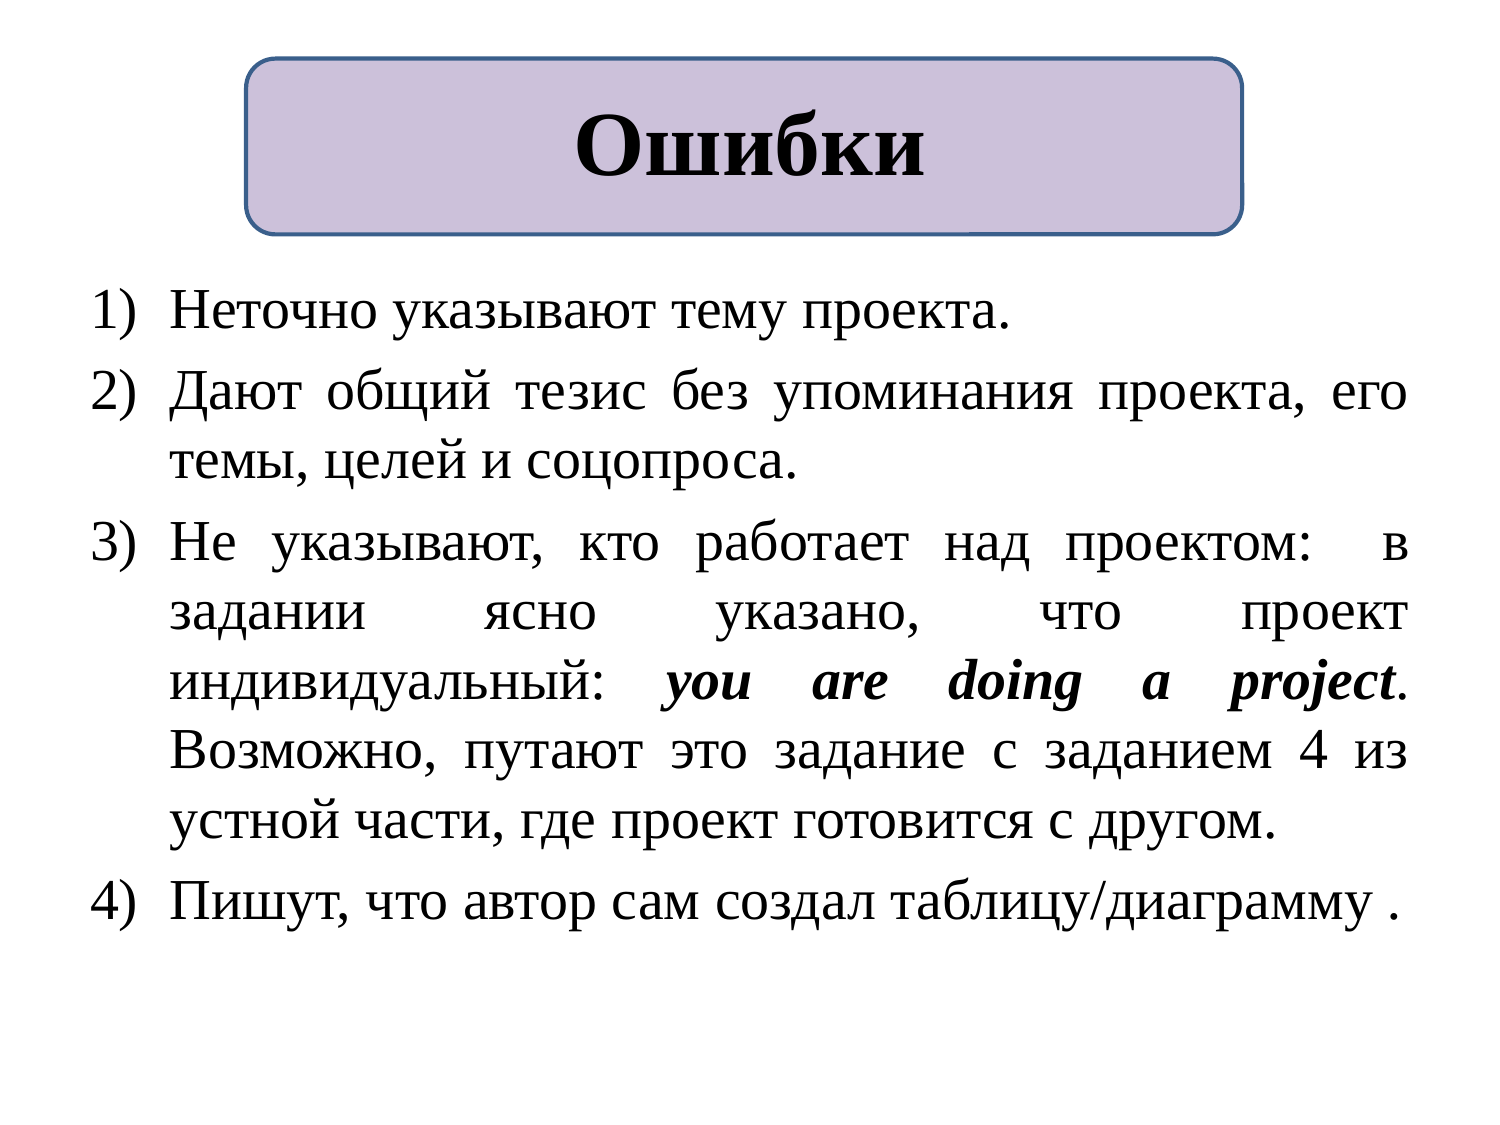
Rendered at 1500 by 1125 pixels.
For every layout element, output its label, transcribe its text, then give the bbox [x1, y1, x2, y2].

title Ошибки [75, 45, 1425, 233]
list Неточно указывают тему проекта. Дают общий тезис без упоминания проекта, его темы, целей и соцопроса. Не указывают, кто работает над проектом: в задании ясно указано, что проект индивидуальный: you are doing a project. Возможно, путают это задание с заданием 4 из устной части, где проект готовится с другом. Пишут, что автор сам создал таблицу/диаграмму . [75, 262, 1425, 1005]
text_box [261, 233, 1228, 237]
